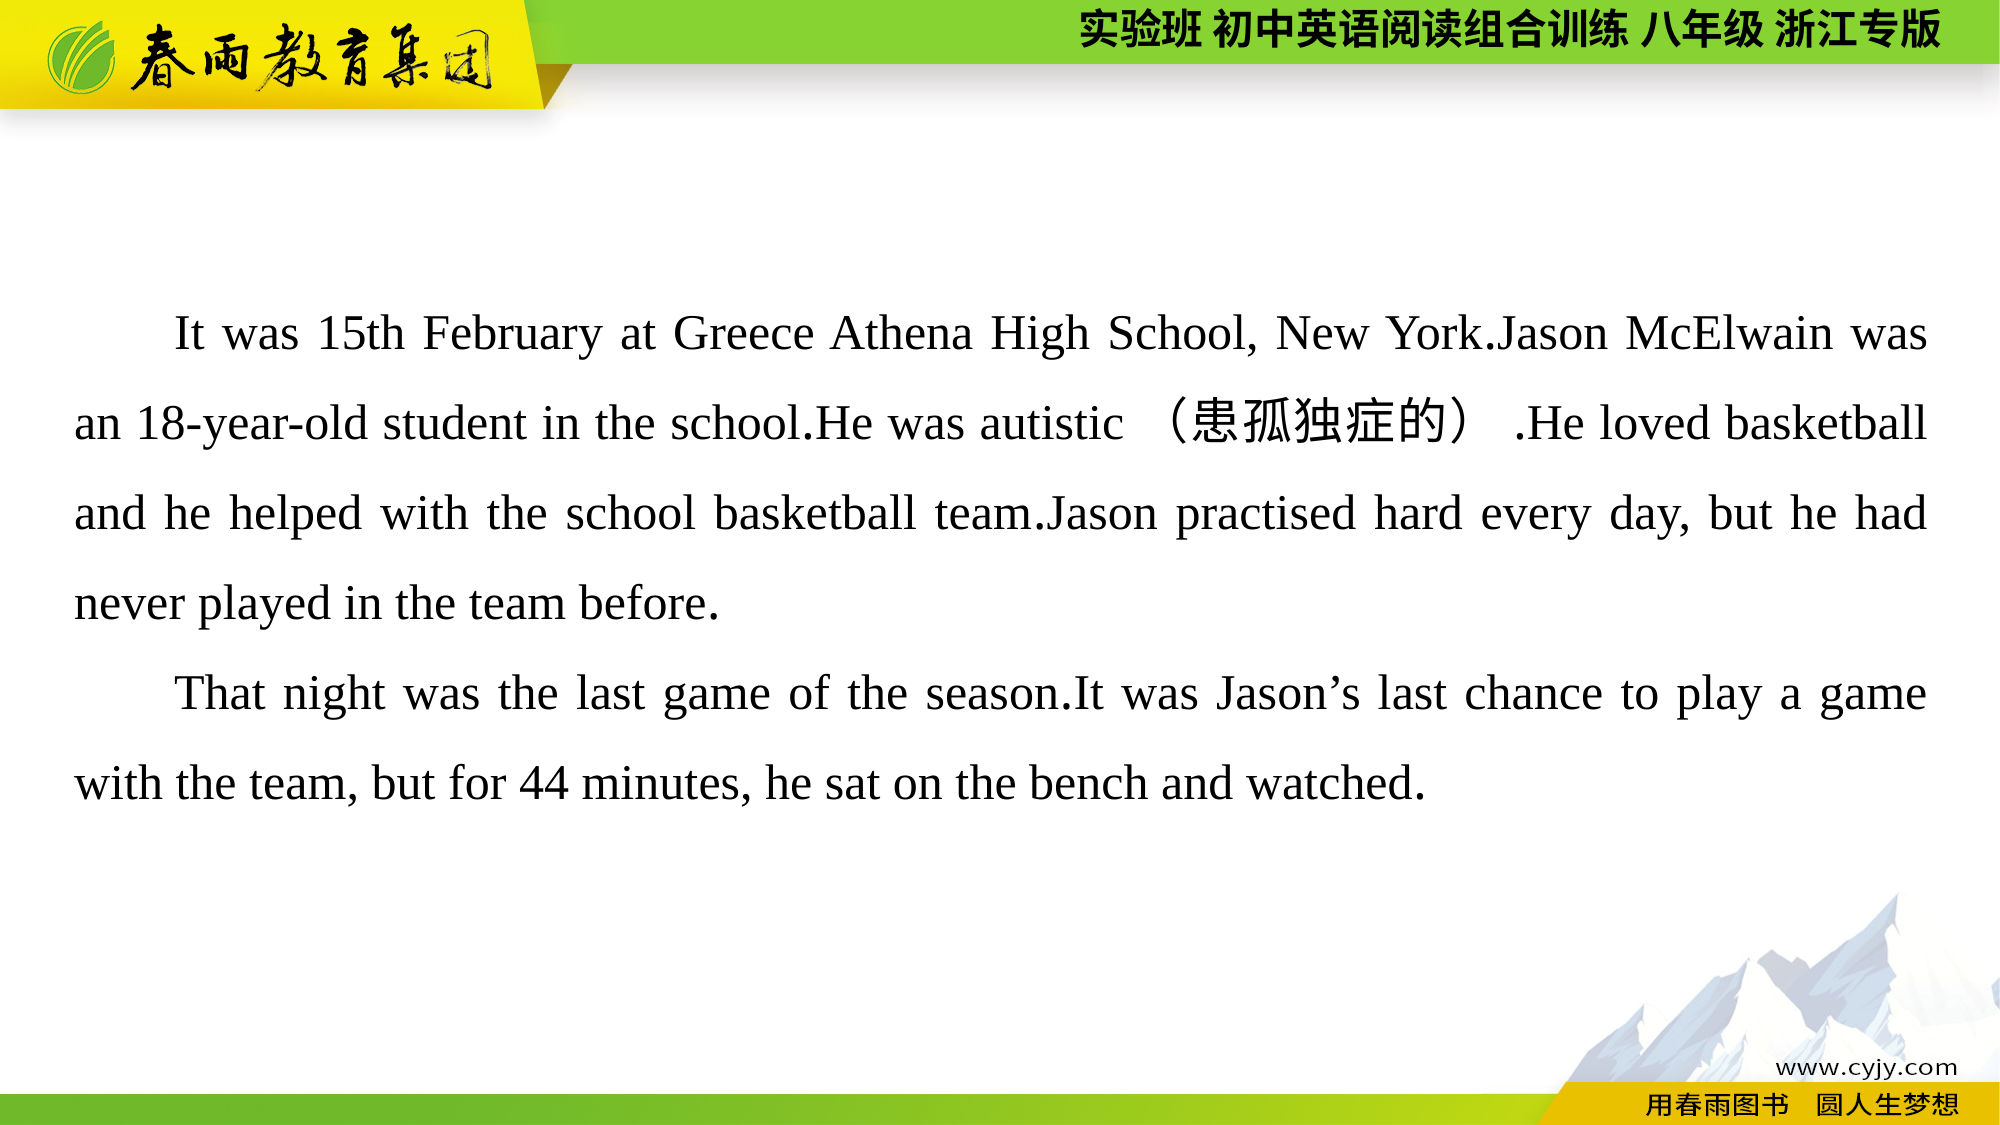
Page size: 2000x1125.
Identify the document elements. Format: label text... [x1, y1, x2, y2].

picture [0, 0, 2000, 1125]
list It was 15th February at Greece Athena High School, New York.Jason McElwain was an 18-year-old student in the school.He was autistic（患孤独症的）.He loved basketball and he helped with the school basketball team.Jason practised hard every day, but he had never played in the team before. That night was the last game of the season.It was Jason’s last chance to play a game with the team, but for 44 minutes, he sat on the bench and watched. [59, 261, 1944, 811]
